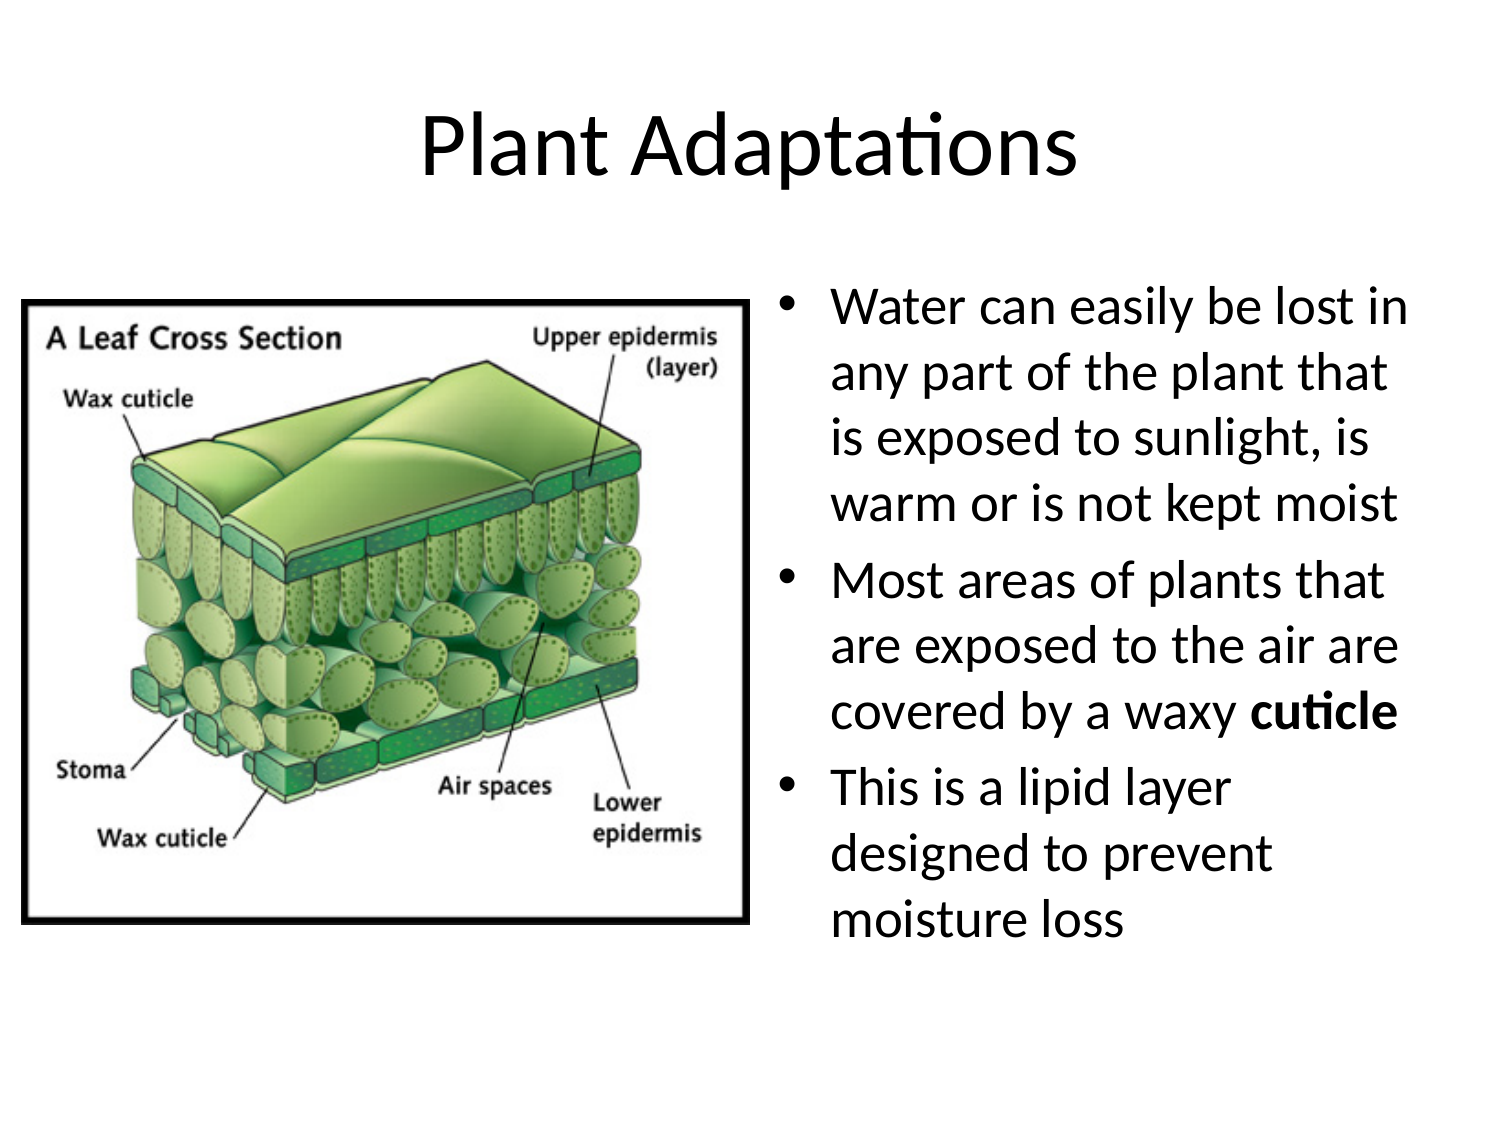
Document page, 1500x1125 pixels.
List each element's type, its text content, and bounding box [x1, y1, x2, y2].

list Water can easily be lost in any part of the plant that is exposed to sunlight, is warm or is not kept moist Most areas of plants that are exposed to the air are covered by a waxy cuticle This is a lipid layer designed to prevent moisture loss [762, 262, 1425, 1075]
title Plant Adaptations [75, 45, 1425, 233]
picture [21, 299, 750, 926]
